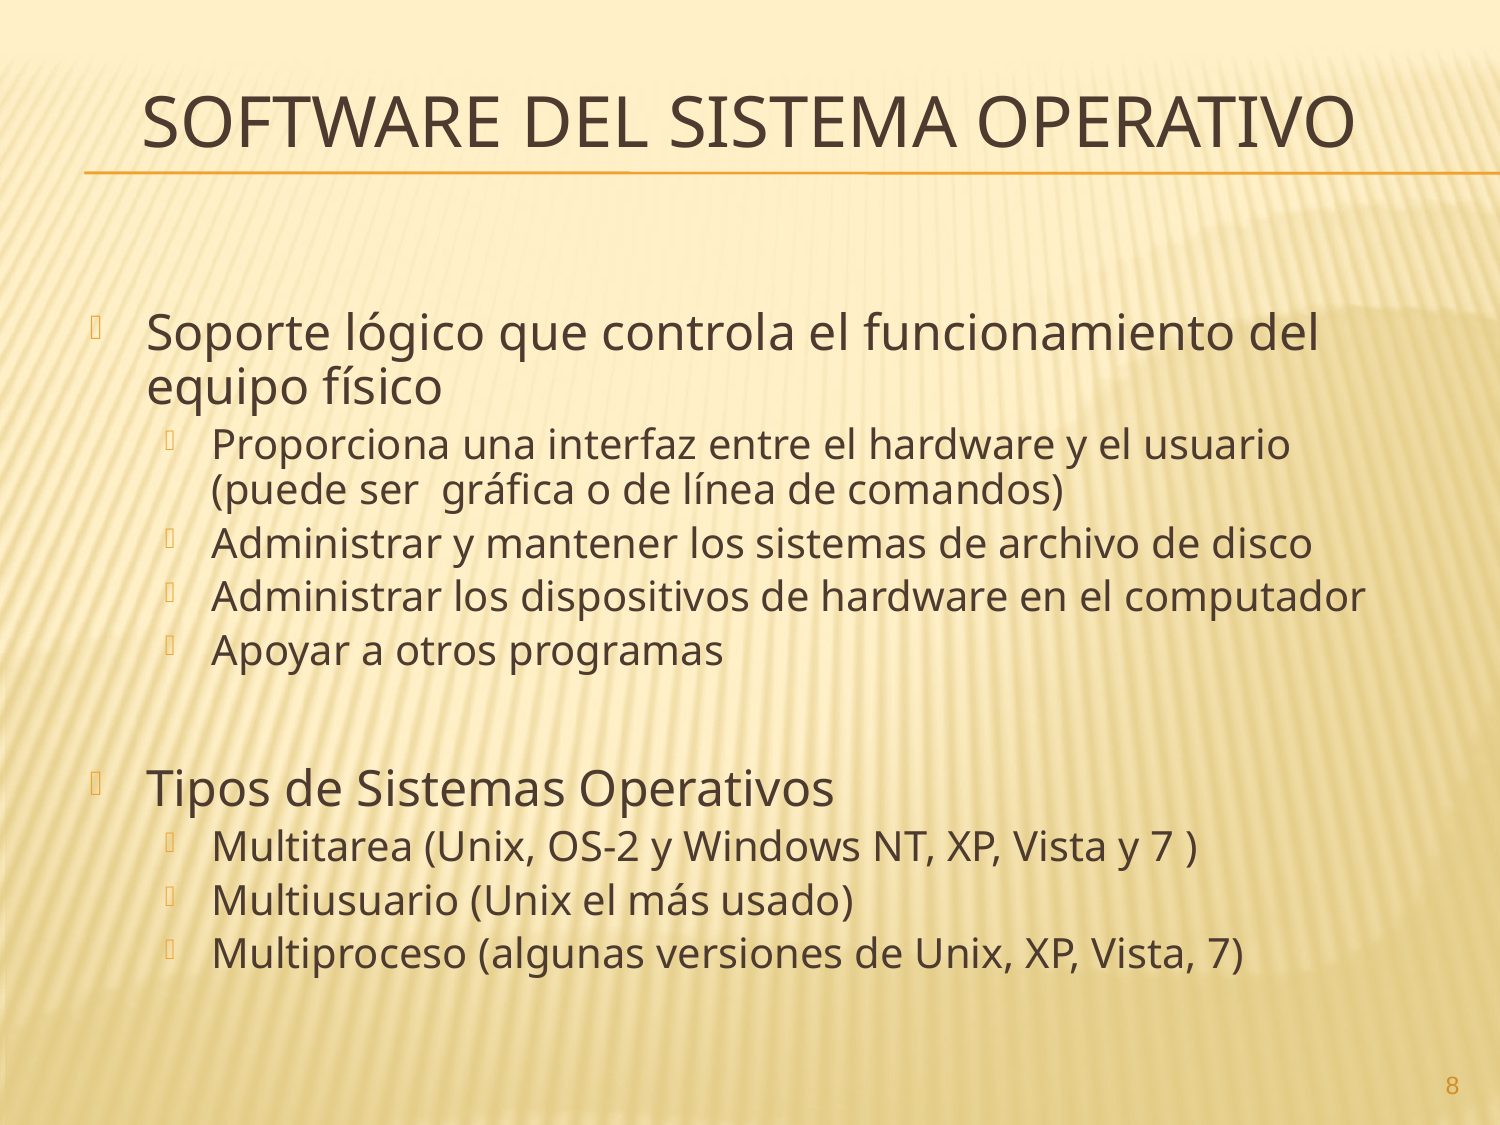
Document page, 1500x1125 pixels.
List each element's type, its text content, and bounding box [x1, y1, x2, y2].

list Soporte lógico que controla el funcionamiento del equipo físico Proporciona una interfaz entre el hardware y el usuario (puede ser gráfica o de línea de comandos) Administrar y mantener los sistemas de archivo de disco Administrar los dispositivos de hardware en el computador Apoyar a otros programas Tipos de Sistemas Operativos Multitarea (Unix, OS-2 y Windows NT, XP, Vista y 7 ) Multiusuario (Unix el más usado) Multiproceso (algunas versiones de Unix, XP, Vista, 7) [75, 299, 1413, 1038]
slide_number 8 [1350, 1061, 1475, 1103]
title software del sistema operativo [75, 37, 1425, 200]
